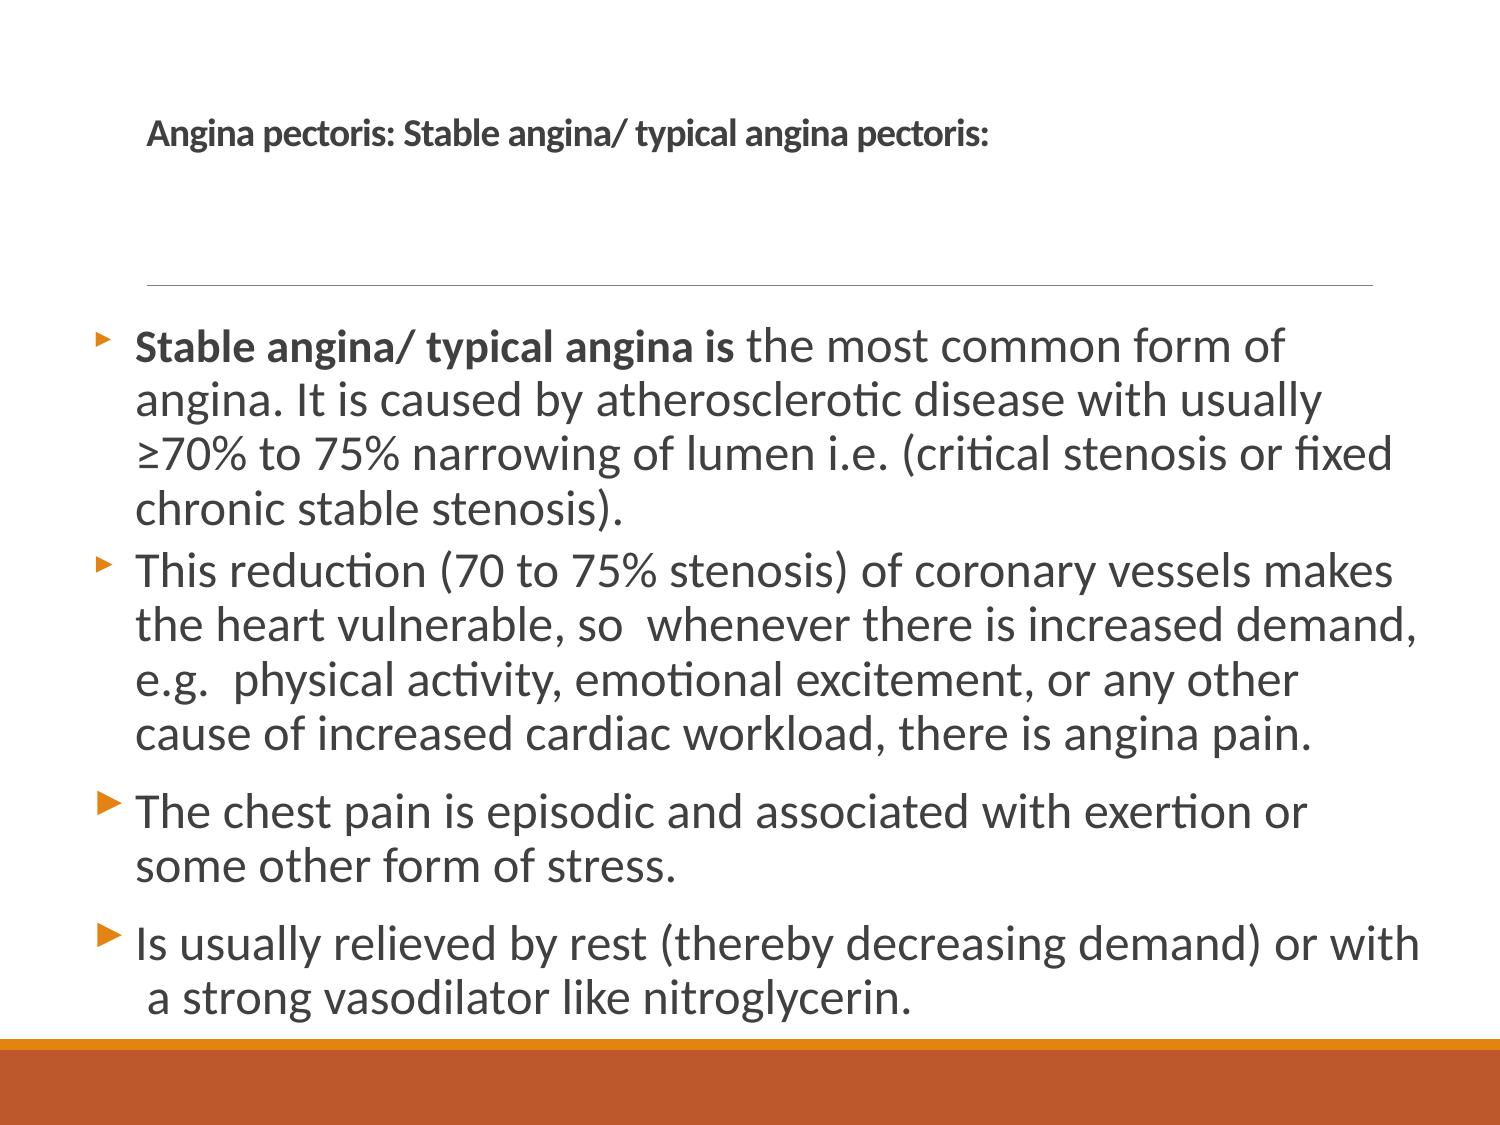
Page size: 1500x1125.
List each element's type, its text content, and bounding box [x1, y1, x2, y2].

title Angina pectoris: Stable angina/ typical angina pectoris: [131, 105, 1369, 242]
list Stable angina/ typical angina is the most common form of angina. It is caused by atherosclerotic disease with usually ≥70% to 75% narrowing of lumen i.e. (critical stenosis or fixed chronic stable stenosis). This reduction (70 to 75% stenosis) of coronary vessels makes the heart vulnerable, so whenever there is increased demand, e.g. physical activity, emotional excitement, or any other cause of increased cardiac workload, there is angina pain. The chest pain is episodic and associated with exertion or some other form of stress. Is usually relieved by rest (thereby decreasing demand) or with a strong vasodilator like nitroglycerin. [75, 242, 1425, 1050]
